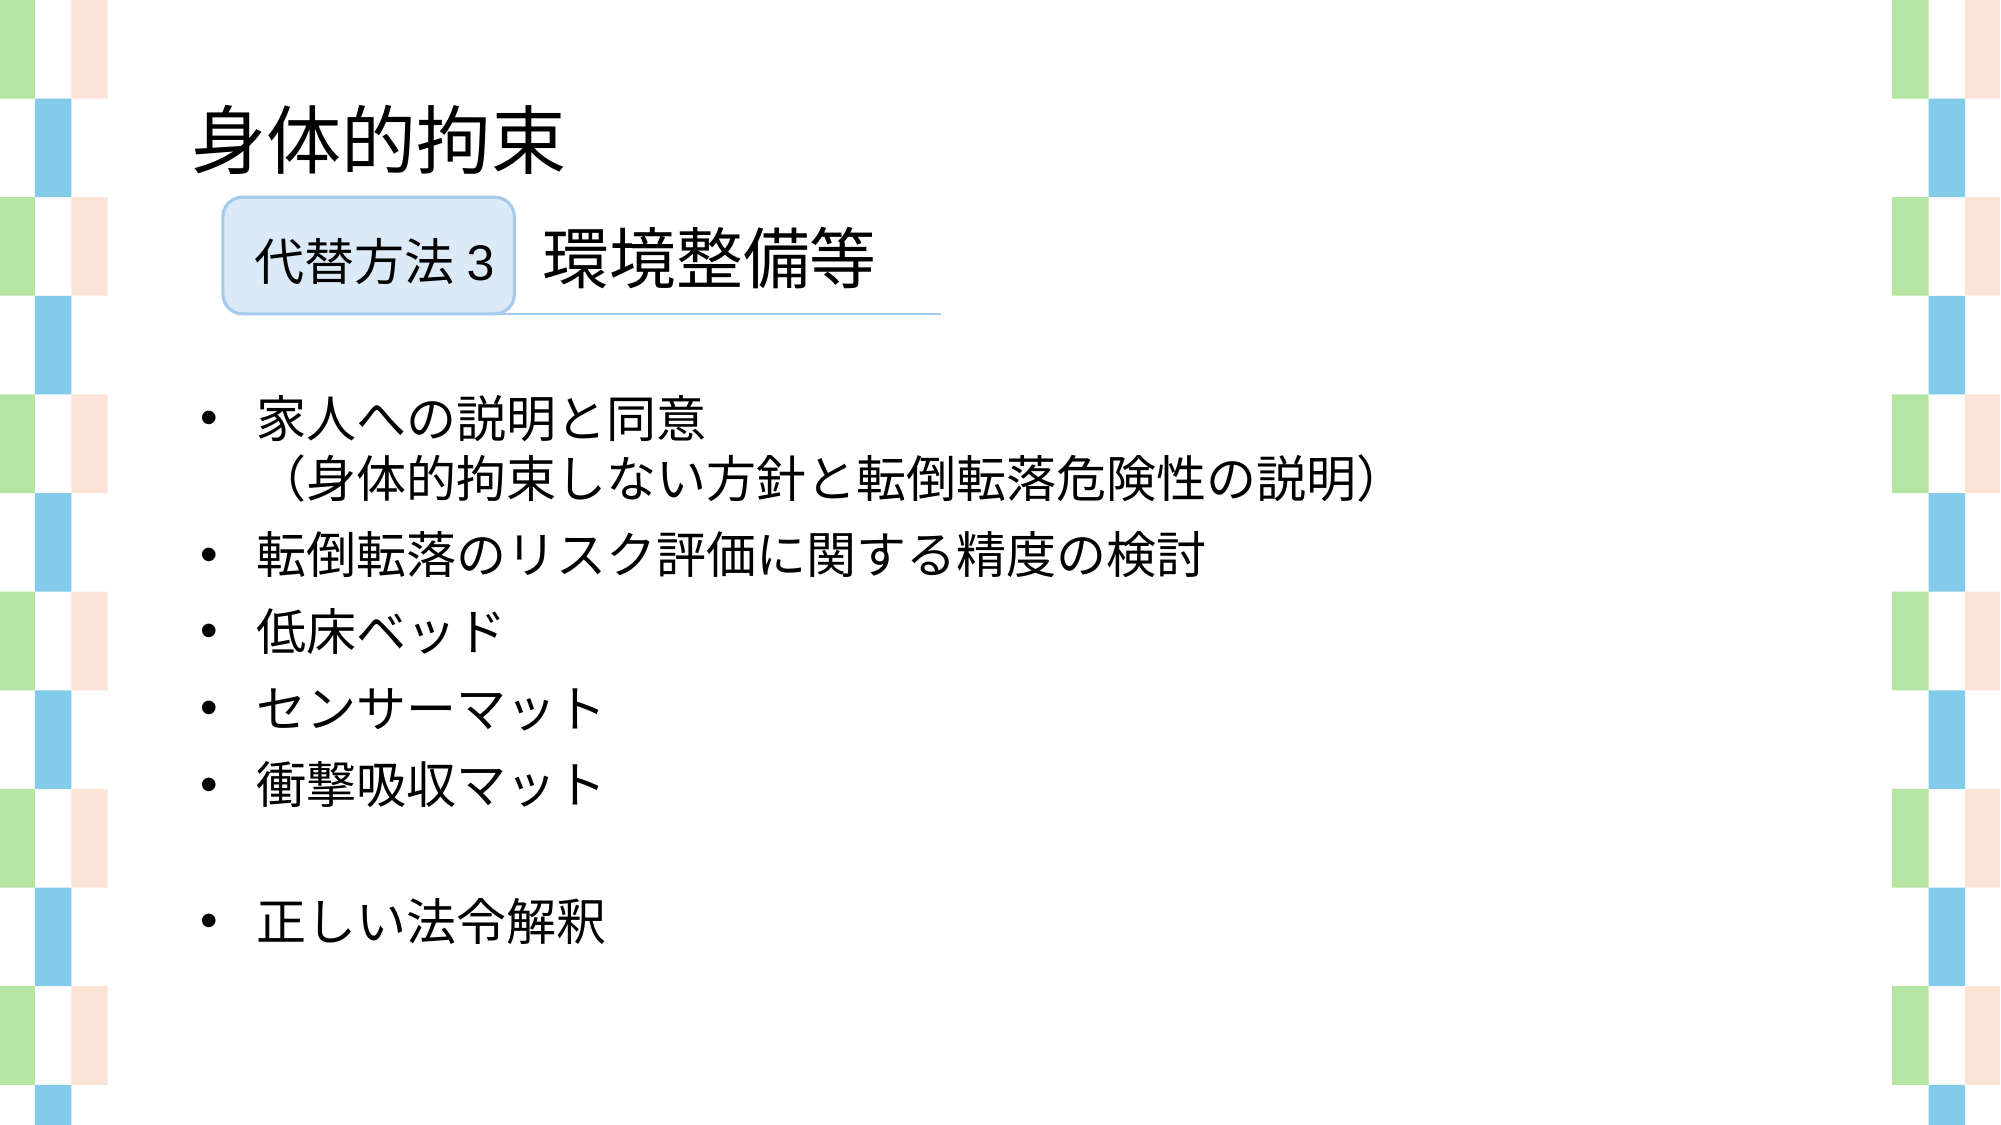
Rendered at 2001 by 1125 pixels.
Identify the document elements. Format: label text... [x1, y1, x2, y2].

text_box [1891, 0, 2000, 1125]
text_box 代替方法3 [239, 223, 522, 299]
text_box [0, 0, 109, 1125]
text_box [221, 195, 516, 316]
text_box 身体的拘束 [176, 85, 1891, 191]
text_box 家人への説明と同意 （身体的拘束しない方針と転倒転落危険性の説明） 転倒転落のリスク評価に関する精度の検討 低床ベッド センサーマット 衝撃吸収マット 正しい法令解釈 [185, 379, 1856, 958]
text_box 環境整備等 [528, 209, 1891, 305]
